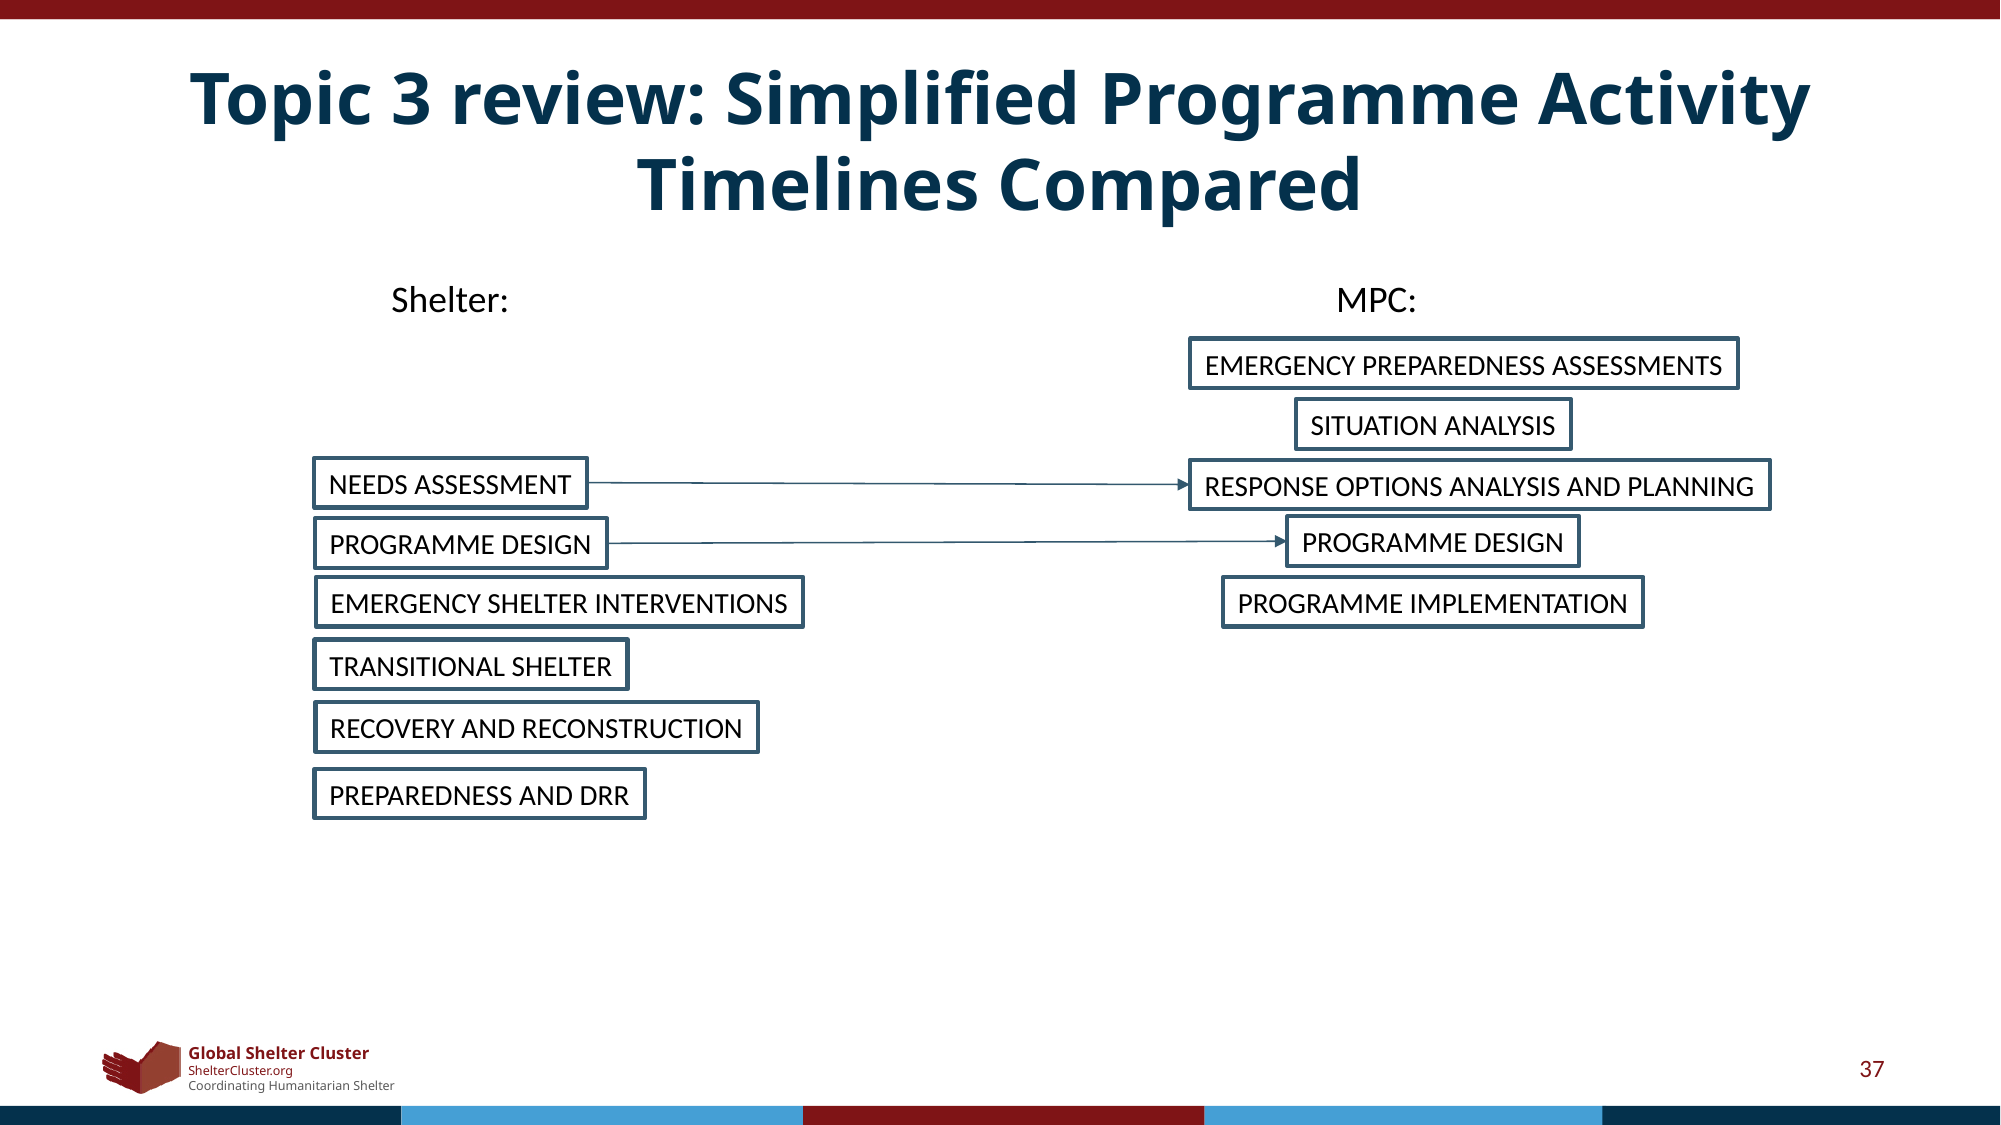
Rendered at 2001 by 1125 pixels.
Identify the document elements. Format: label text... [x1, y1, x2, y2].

text_box MPC: [1321, 267, 1433, 328]
text_box RESPONSE OPTIONS ANALYSIS AND PLANNING [1189, 459, 1770, 510]
picture [102, 1041, 181, 1094]
text_box SITUATION ANALYSIS [1295, 399, 1571, 449]
text_box EMERGENCY PREPAREDNESS ASSESSMENTS [1190, 338, 1738, 389]
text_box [587, 482, 1189, 486]
title Topic 3 review: Simplified Programme Activity Timelines Compared [99, 45, 1900, 233]
text_box NEEDS ASSESSMENT [314, 457, 588, 508]
text_box TRANSITIONAL SHELTER [314, 639, 628, 690]
text_box Shelter: [376, 267, 525, 328]
text_box EMERGENCY SHELTER INTERVENTIONS [315, 576, 804, 627]
text_box PROGRAMME DESIGN [1287, 516, 1580, 566]
text_box PROGRAMME IMPLEMENTATION [1223, 576, 1644, 627]
text_box PREPAREDNESS AND DRR [314, 768, 645, 819]
text_box RECOVERY AND RECONSTRUCTION [315, 702, 759, 752]
slide_number 37 [1433, 1037, 1900, 1098]
text_box PROGRAMME DESIGN [314, 518, 607, 569]
